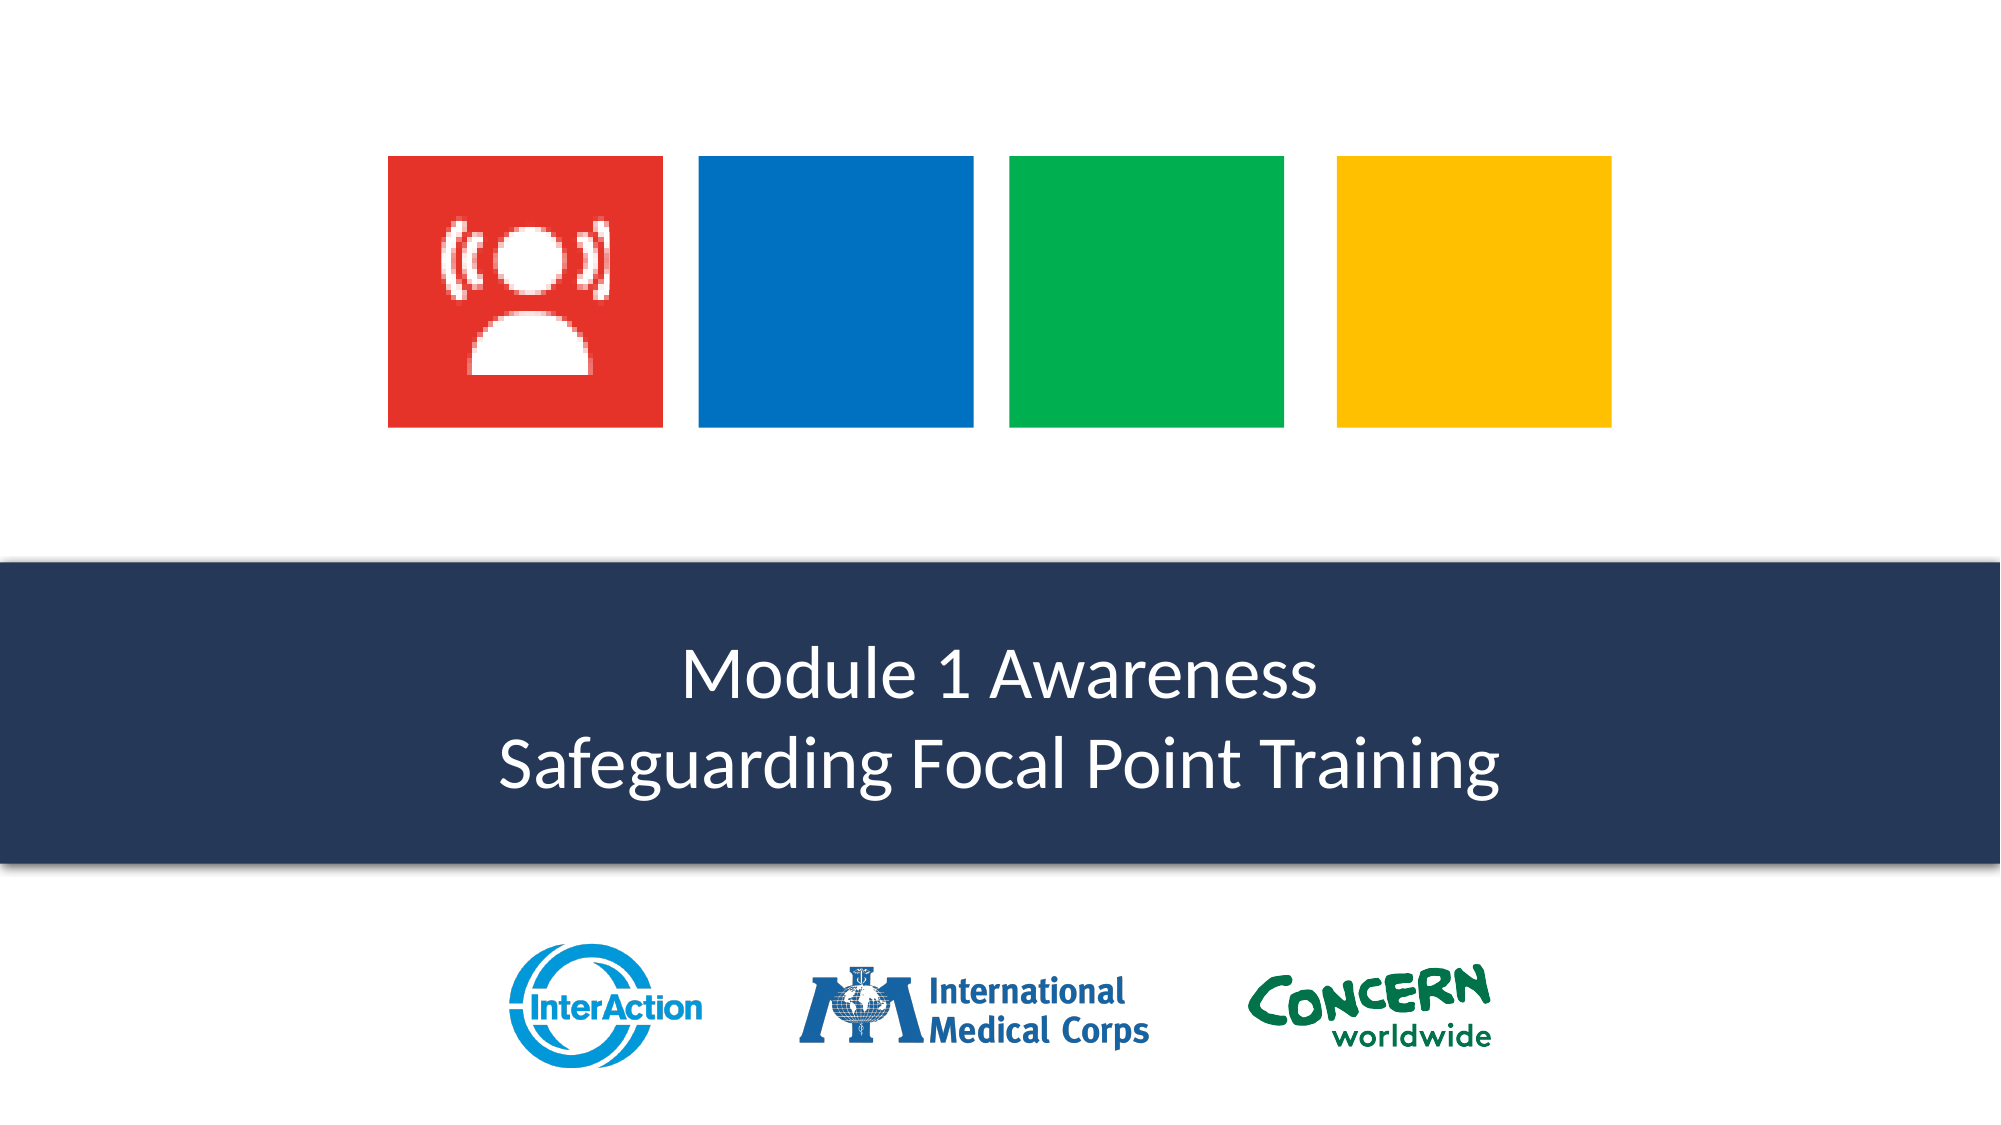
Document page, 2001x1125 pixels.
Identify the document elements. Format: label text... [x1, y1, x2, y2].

text_box Module 1 Awareness Safeguarding Focal Point Training [0, 562, 2000, 864]
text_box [388, 156, 1612, 428]
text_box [509, 943, 1491, 1068]
